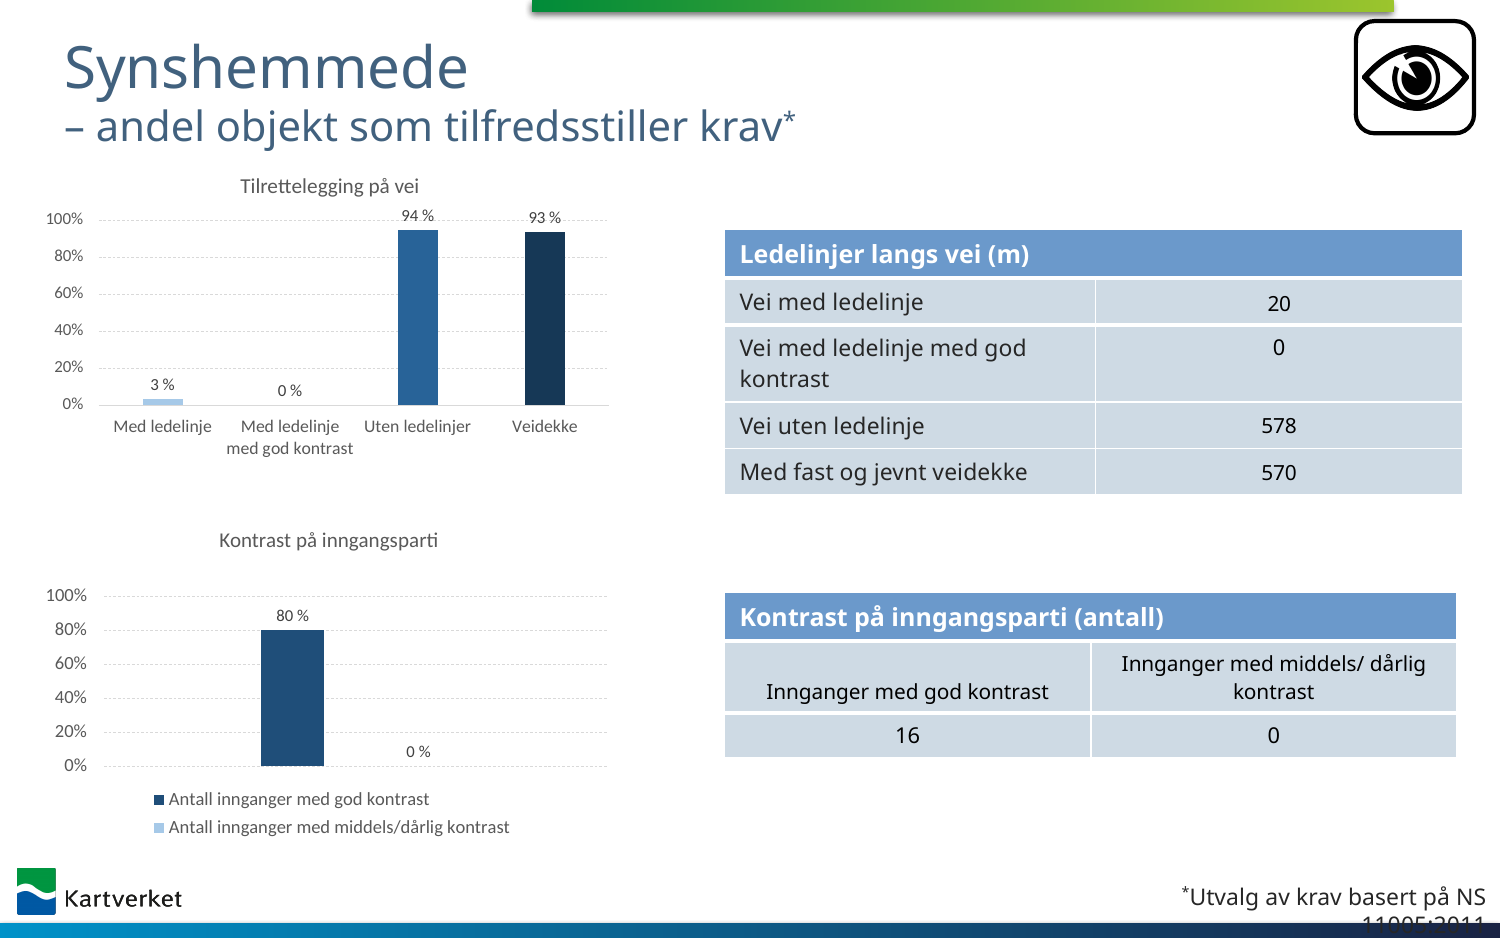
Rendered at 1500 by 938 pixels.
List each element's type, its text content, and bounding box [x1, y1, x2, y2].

picture [41, 166, 619, 492]
table_cell 20 [1096, 280, 1462, 323]
text_box *Utvalg av krav basert på NS 11005:2011 [1068, 873, 1500, 938]
picture [41, 520, 617, 846]
table_cell 570 [1096, 449, 1462, 494]
table_header Ledelinjer langs vei (m) [725, 230, 1462, 276]
table_cell Innganger med middels/ dårlig kontrast [1092, 643, 1456, 711]
table_cell 0 [1096, 327, 1462, 401]
text_box Synshemmede – andel objekt som tilfredsstiller krav* [49, 24, 1431, 158]
table_cell 0 [1092, 715, 1456, 757]
table_header Kontrast på inngangsparti (antall) [725, 593, 1456, 639]
table_cell 16 [725, 715, 1090, 757]
table_cell Vei uten ledelinje [725, 403, 1095, 448]
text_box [1355, 20, 1475, 134]
table_cell Vei med ledelinje med god kontrast [725, 327, 1095, 401]
table_cell Innganger med god kontrast [725, 643, 1090, 711]
table_cell Med fast og jevnt veidekke [725, 449, 1095, 494]
table_cell Vei med ledelinje [725, 280, 1095, 323]
table_cell 578 [1096, 403, 1462, 448]
